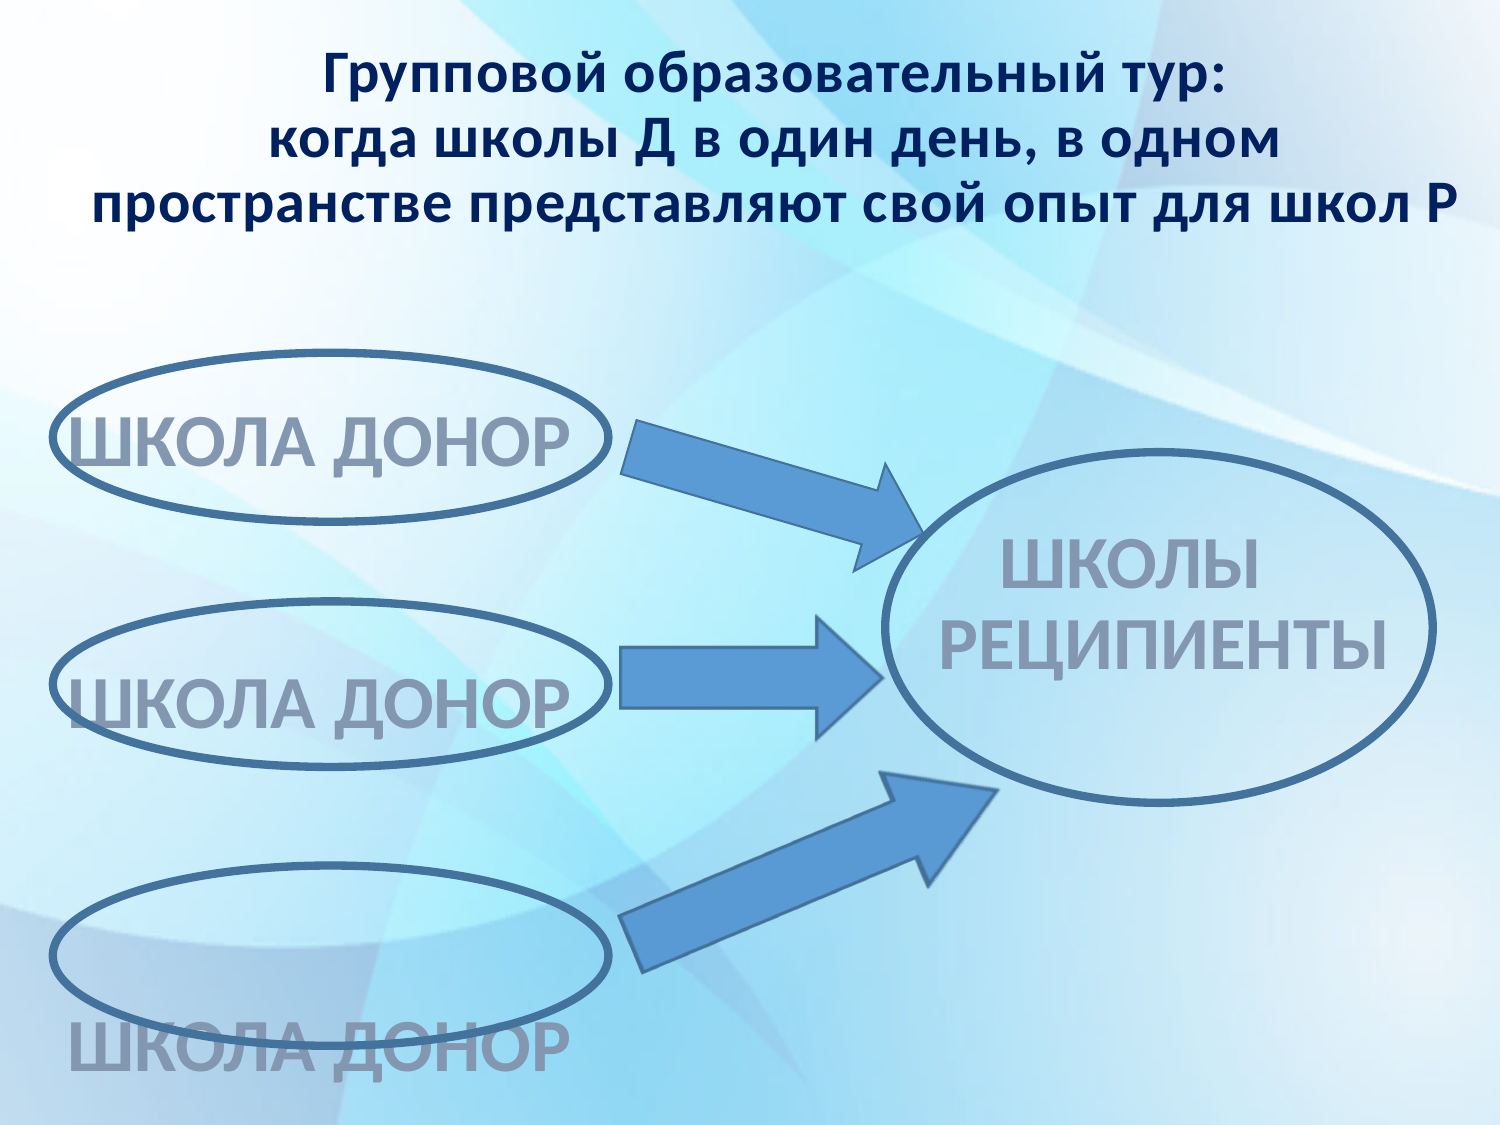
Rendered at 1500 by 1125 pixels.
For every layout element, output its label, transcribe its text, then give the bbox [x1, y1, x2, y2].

text_box [51, 600, 610, 768]
picture [605, 730, 1025, 1004]
text_box [51, 351, 610, 523]
text_box [619, 418, 925, 574]
title Групповой образовательный тур: когда школы Д в один день, в одном пространстве представляют свой опыт для школ Р [67, 21, 1486, 254]
picture [618, 613, 886, 743]
text_box [51, 864, 610, 1047]
text_box [885, 451, 1434, 804]
list ШКОЛА ДОНОР ШКОЛА ДОНОР ШКОЛА ДОНОР ШКОЛЫ РЕЦИПИЕНТЫ [52, 254, 1486, 1080]
